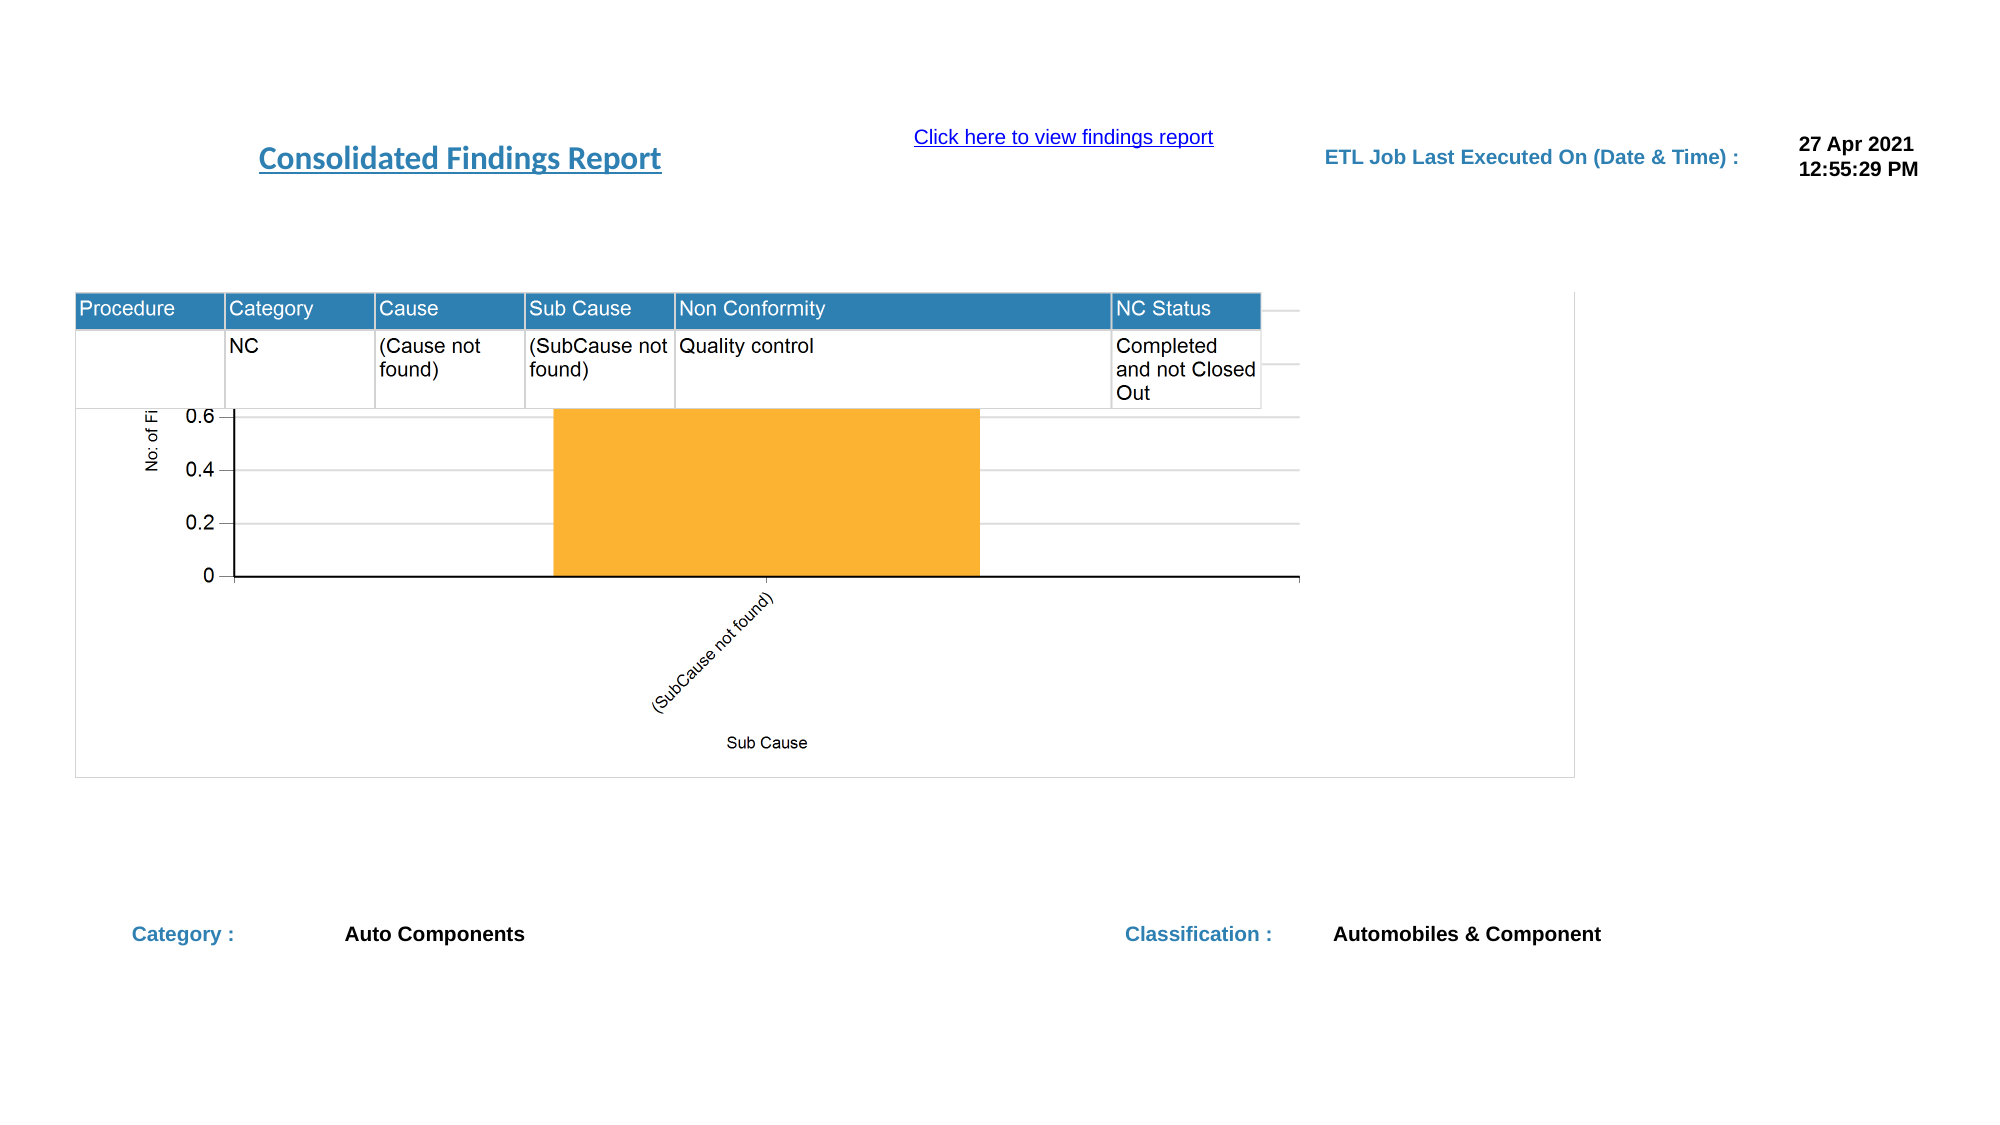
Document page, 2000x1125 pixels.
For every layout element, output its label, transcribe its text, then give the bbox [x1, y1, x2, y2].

picture [74, 858, 1926, 1008]
text_box ETL Job Last Executed On (Date & Time) : [1273, 119, 1791, 193]
text_box 27 Apr 2021 12:55:29 PM [1792, 119, 1925, 193]
picture [74, 291, 1576, 779]
text_box Click here to view findings report [886, 119, 1241, 157]
text_box Consolidated Findings Report [91, 119, 831, 193]
